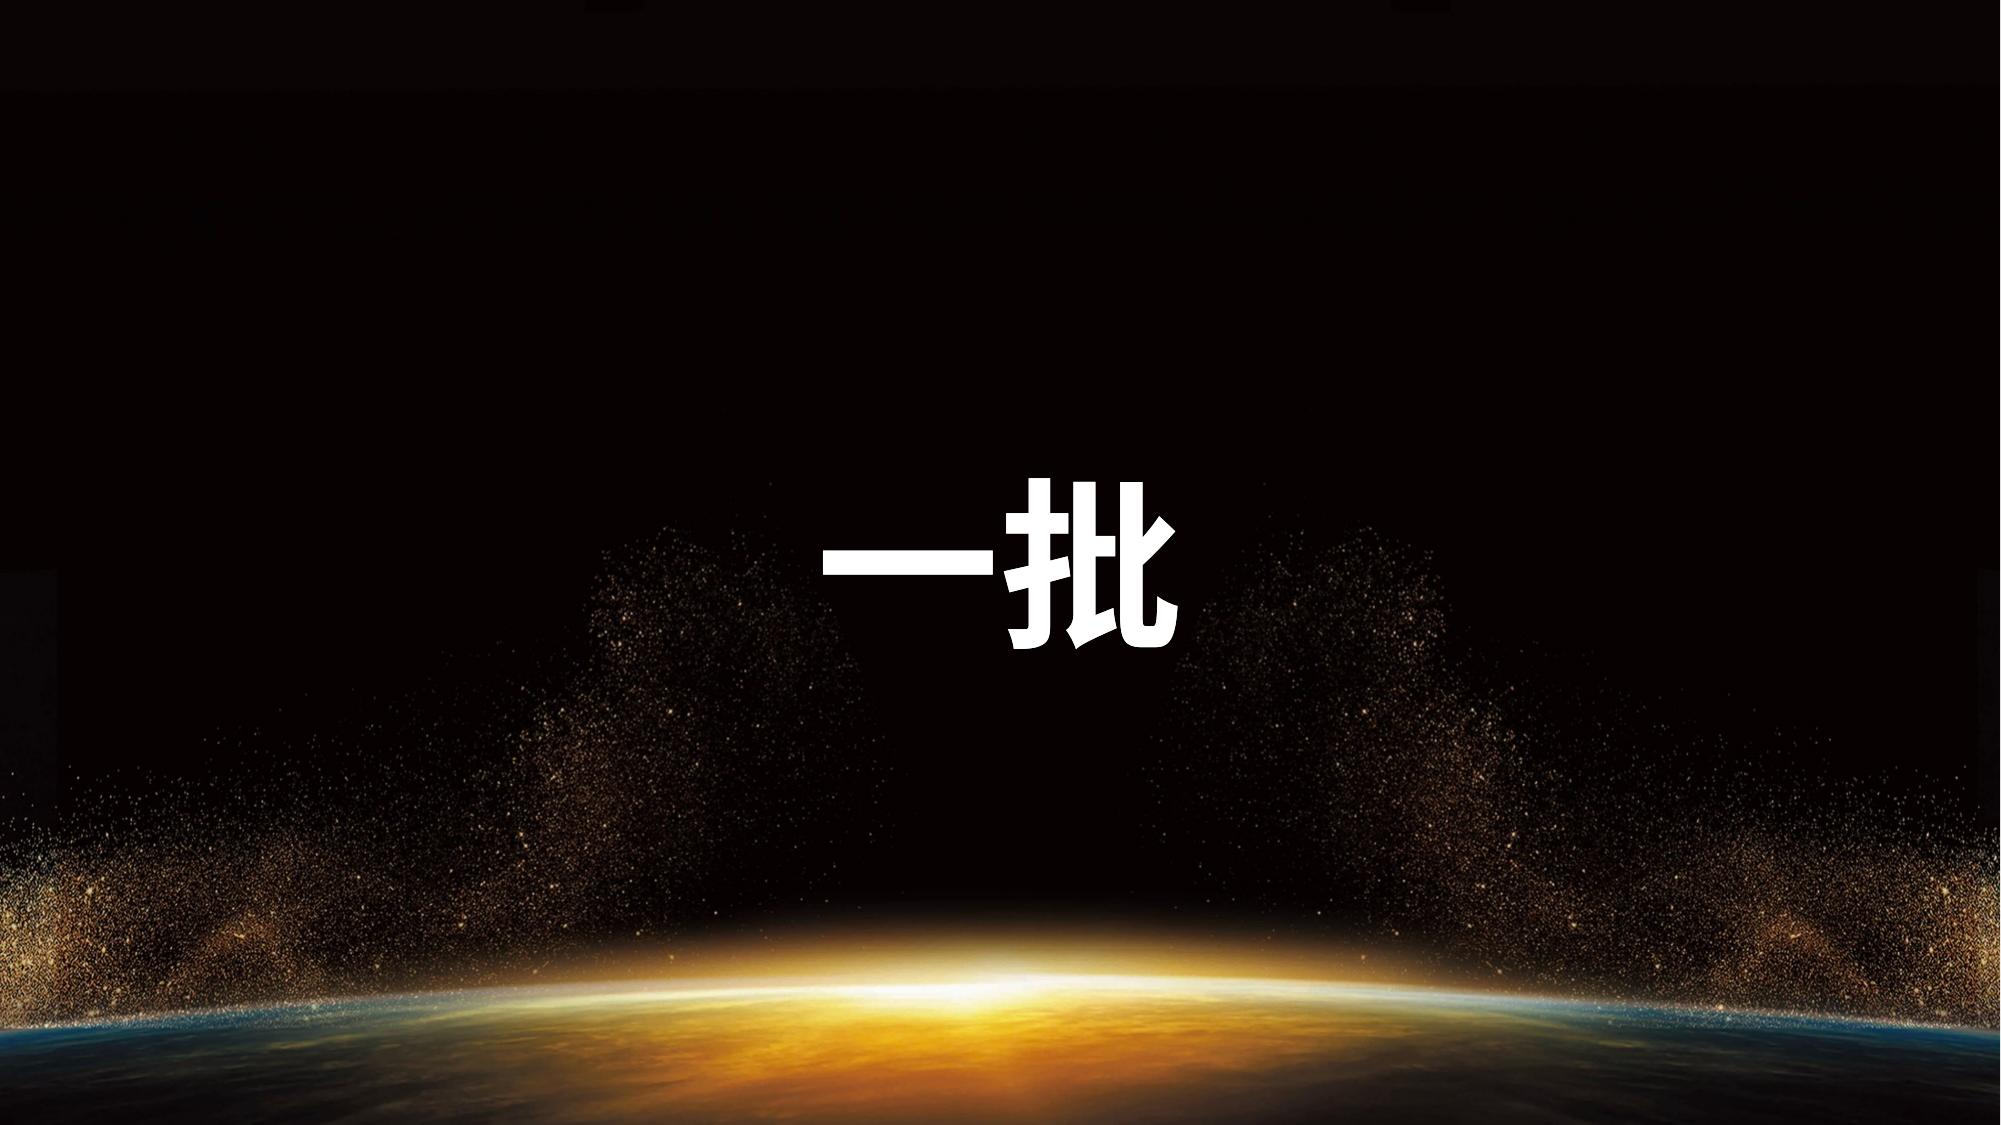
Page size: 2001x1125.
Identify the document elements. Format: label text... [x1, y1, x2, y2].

picture [0, 0, 2001, 1125]
text_box 一批 [801, 443, 1198, 679]
